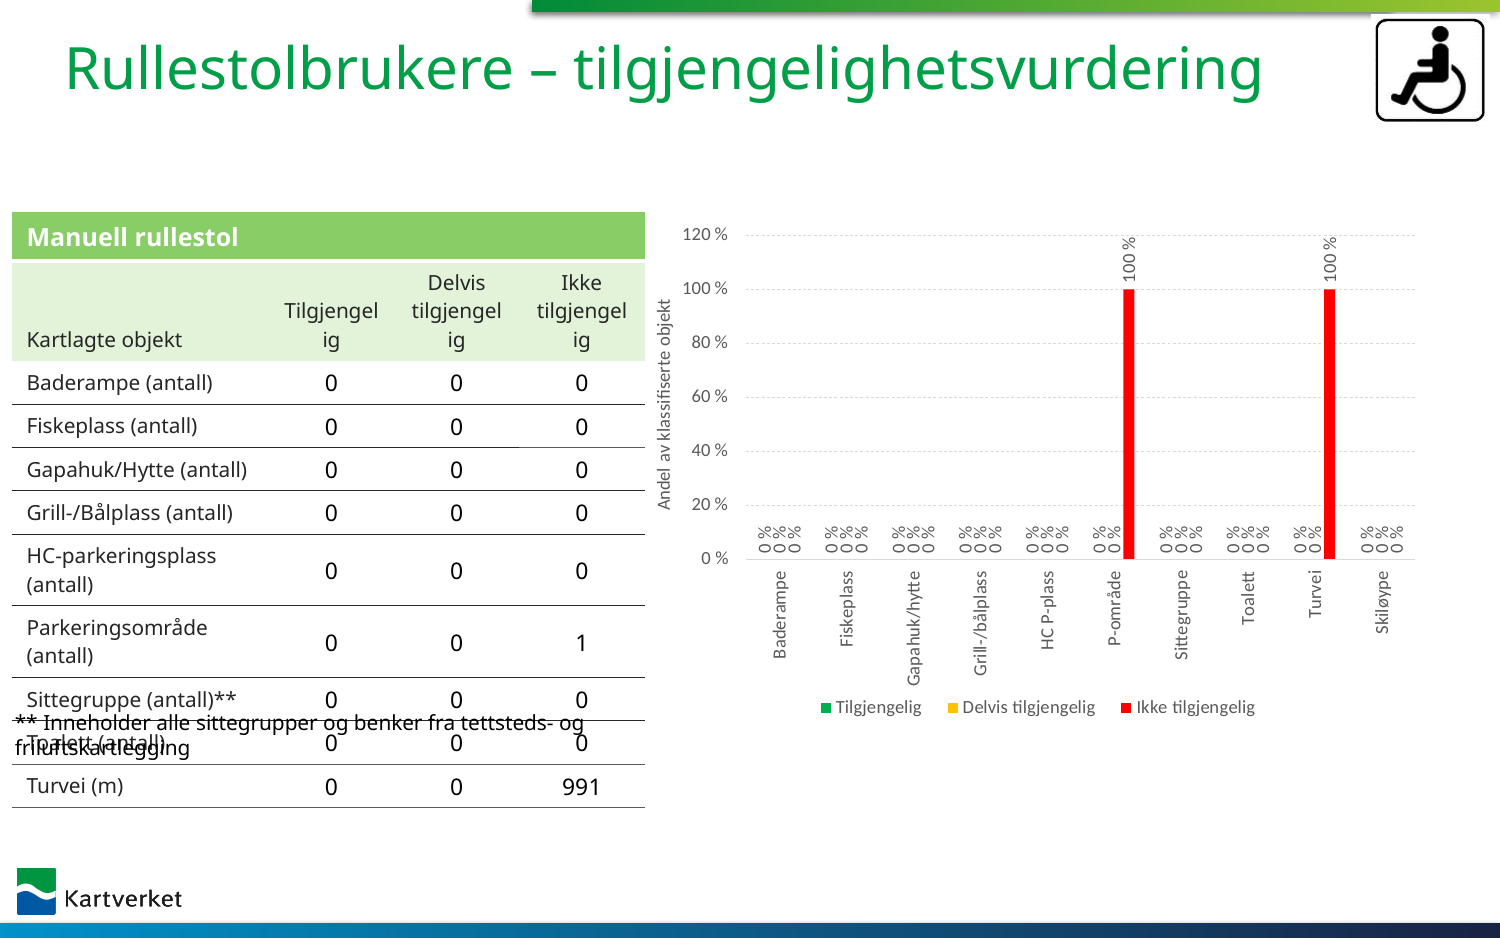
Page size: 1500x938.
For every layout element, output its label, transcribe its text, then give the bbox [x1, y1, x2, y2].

table_cell Kartlagte objekt [12, 263, 269, 361]
table_header Manuell rullestol [12, 212, 645, 259]
table_cell Sittegruppe (antall)** [12, 678, 269, 702]
table_cell 0 [269, 606, 394, 677]
table_cell 0 [519, 678, 638, 702]
table_cell Tilgjengelig [269, 263, 394, 361]
picture [643, 218, 1426, 728]
table_cell 0 [394, 405, 519, 447]
table_cell Ikke tilgjengelig [519, 263, 638, 361]
table_cell Fiskeplass (antall) [12, 405, 269, 447]
table_cell Turvei (m) [12, 768, 269, 807]
table_cell Parkeringsområde (antall) [12, 606, 269, 677]
table_cell 0 [394, 535, 519, 605]
table_cell 0 [394, 361, 519, 404]
table_cell 0 [394, 768, 519, 807]
table_cell Grill-/Bålplass (antall) [12, 491, 269, 534]
table_cell 1 [519, 606, 638, 677]
table_cell 0 [269, 405, 394, 447]
table_cell 0 [519, 405, 638, 447]
table_cell 0 [394, 448, 519, 490]
table_cell 0 [269, 448, 394, 490]
table_cell Baderampe (antall) [12, 361, 269, 404]
table_cell 0 [269, 361, 394, 404]
table_cell 0 [519, 535, 638, 605]
table_cell 0 [519, 448, 638, 490]
picture [1371, 13, 1491, 127]
table_cell HC-parkeringsplass (antall) [12, 535, 269, 605]
text_box Rullestolbrukere – tilgjengelighetsvurdering [49, 12, 1372, 109]
table_cell Gapahuk/Hytte (antall) [12, 448, 269, 490]
table_cell 991 [519, 768, 645, 807]
table_cell 0 [394, 606, 519, 677]
table_cell 0 [269, 535, 394, 605]
table_cell 0 [519, 361, 638, 404]
text_box ** Inneholder alle sittegrupper og benker fra tettsteds- og friluftskartlegging [0, 702, 745, 768]
table_cell 0 [269, 678, 394, 702]
table_cell 0 [394, 491, 519, 534]
table_cell 0 [394, 678, 519, 702]
table_cell 0 [519, 491, 638, 534]
table_cell 0 [269, 491, 394, 534]
table_cell 0 [269, 768, 394, 807]
table_cell Delvis tilgjengelig [394, 263, 519, 361]
